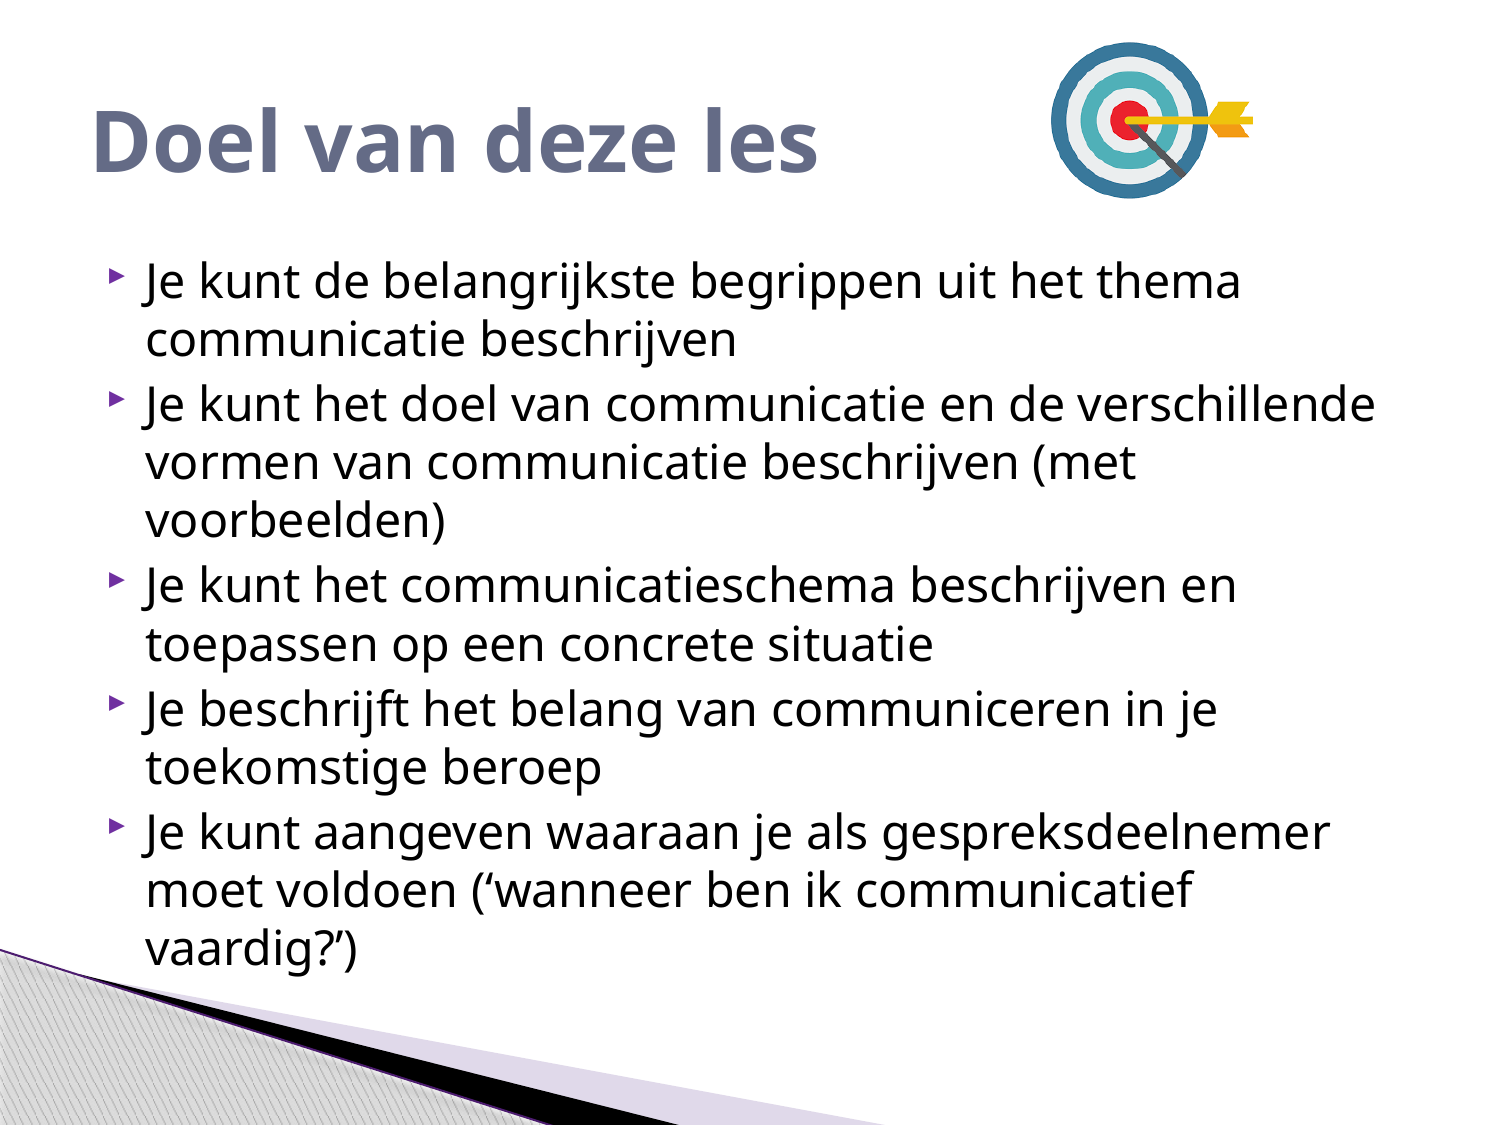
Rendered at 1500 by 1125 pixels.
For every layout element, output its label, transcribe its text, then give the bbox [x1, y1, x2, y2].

list Je kunt de belangrijkste begrippen uit het thema communicatie beschrijven Je kunt het doel van communicatie en de verschillende vormen van communicatie beschrijven (met voorbeelden) Je kunt het communicatieschema beschrijven en toepassen op een concrete situatie Je beschrijft het belang van communiceren in je toekomstige beroep Je kunt aangeven waaraan je als gespreksdeelnemer moet voldoen (‘wanneer ben ik communicatief vaardig?’) [75, 243, 1425, 986]
picture [1050, 18, 1253, 221]
title Doel van deze les [75, 45, 1425, 233]
